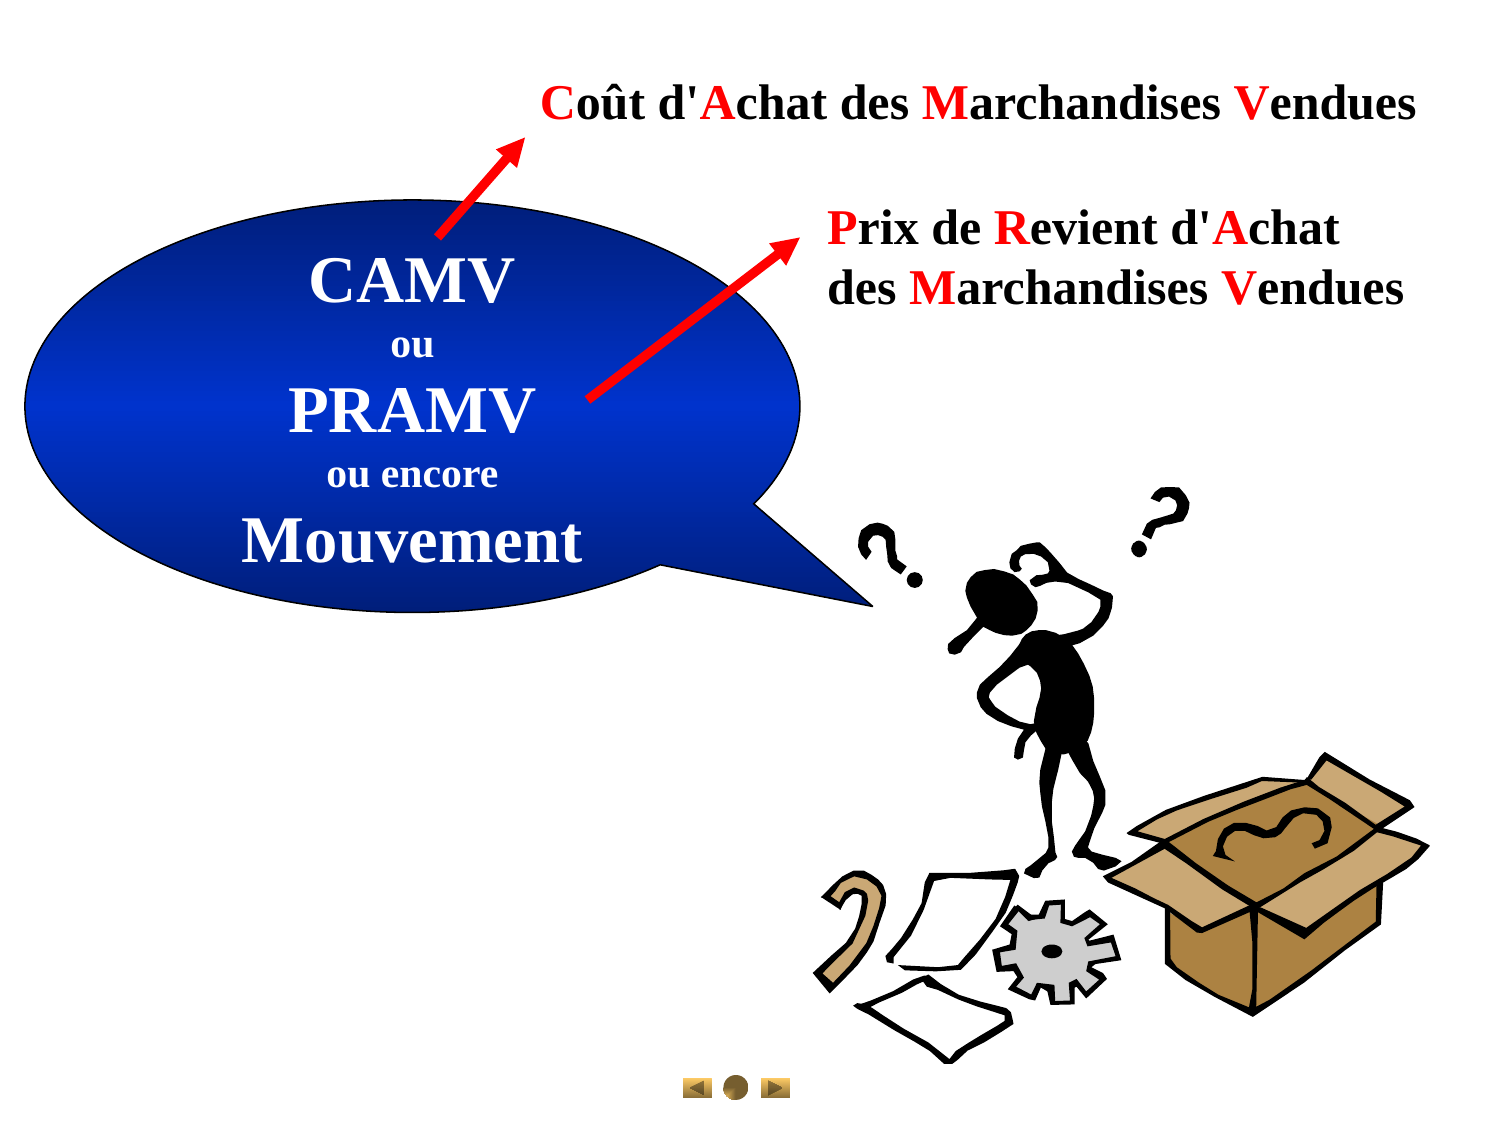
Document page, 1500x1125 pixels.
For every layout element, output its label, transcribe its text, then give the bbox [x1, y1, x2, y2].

text_box Prix de Revient d'Achat des Marchandises Vendues [812, 187, 1425, 323]
text_box Coût d'Achat des Marchandises Vendues [525, 62, 1450, 138]
text_box [587, 237, 800, 401]
text_box CAMV ou PRAMV ou encore Mouvement [24, 199, 812, 613]
text_box [437, 137, 526, 238]
picture [812, 487, 1430, 1065]
